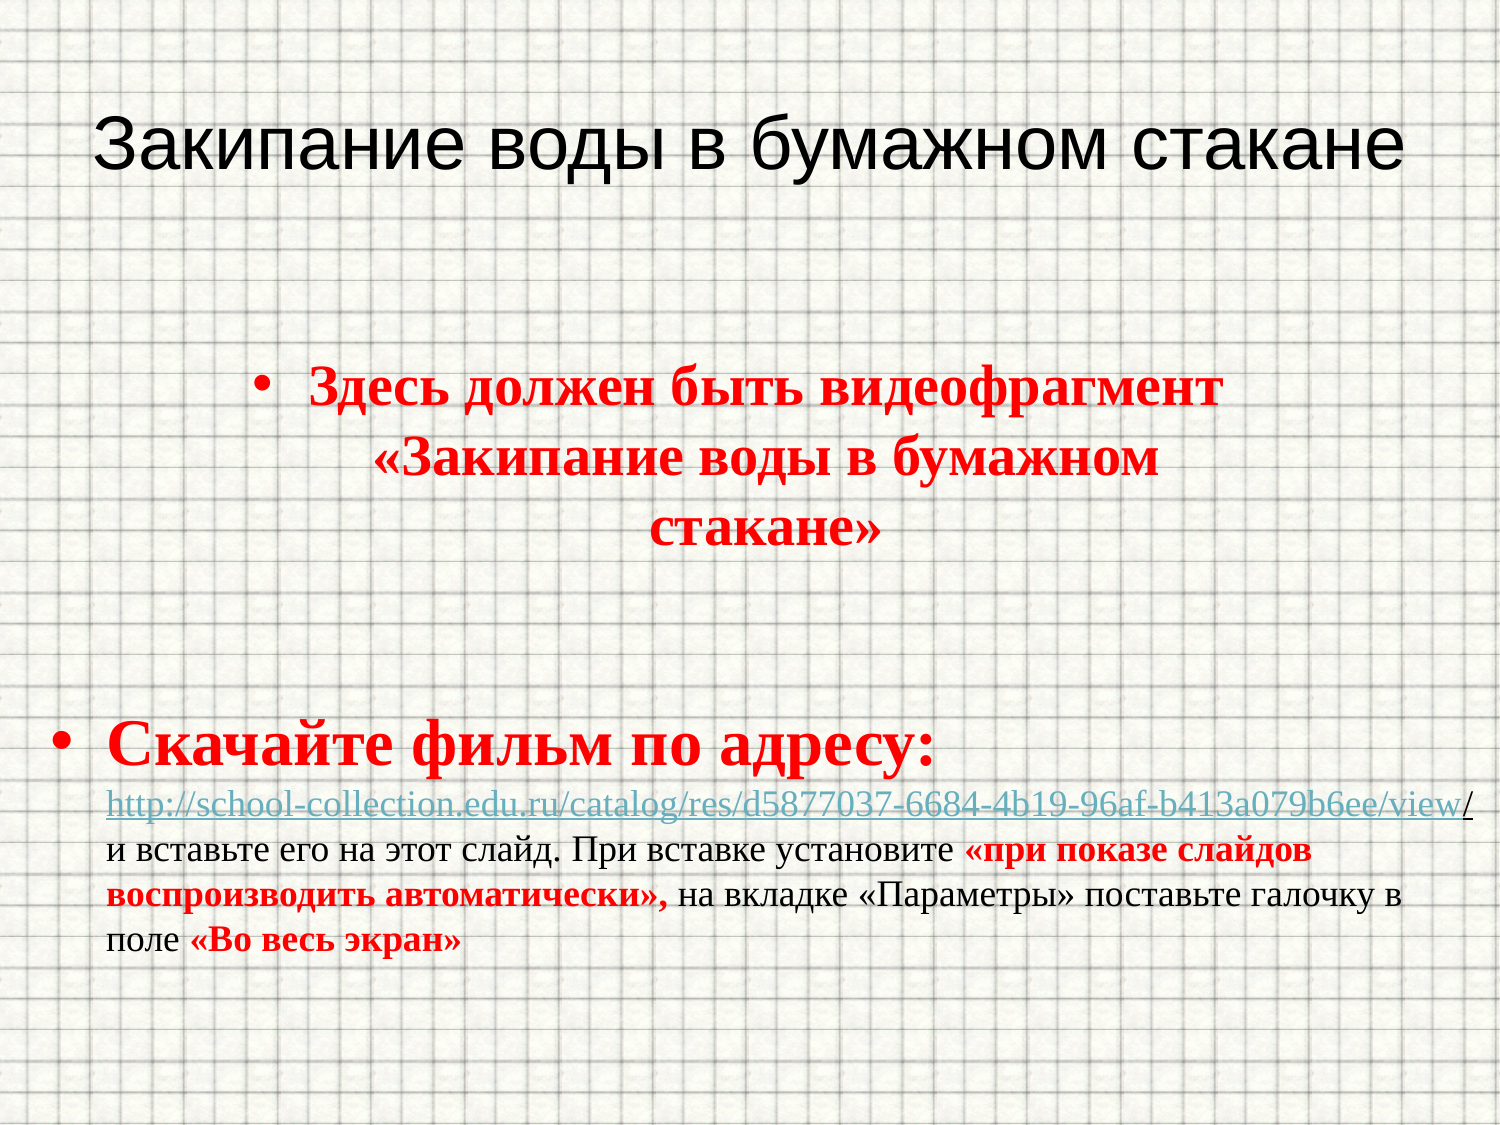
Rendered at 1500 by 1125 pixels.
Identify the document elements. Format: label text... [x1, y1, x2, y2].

text_box Скачайте фильм по адресу: http://school-collection.edu.ru/catalog/res/d5877037-6684-4b19-96af-b413a079b6ee/view/ и вставьте его на этот слайд. При вставке установите «при показе слайдов воспроизводить автоматически», на вкладке «Параметры» поставьте галочку в поле «Во весь экран» [35, 691, 1500, 1008]
picture [0, 0, 1500, 1125]
title Закипание воды в бумажном стакане [75, 45, 1425, 233]
text_box Здесь должен быть видеофрагмент «Закипание воды в бумажном стакане» [187, 339, 1289, 565]
